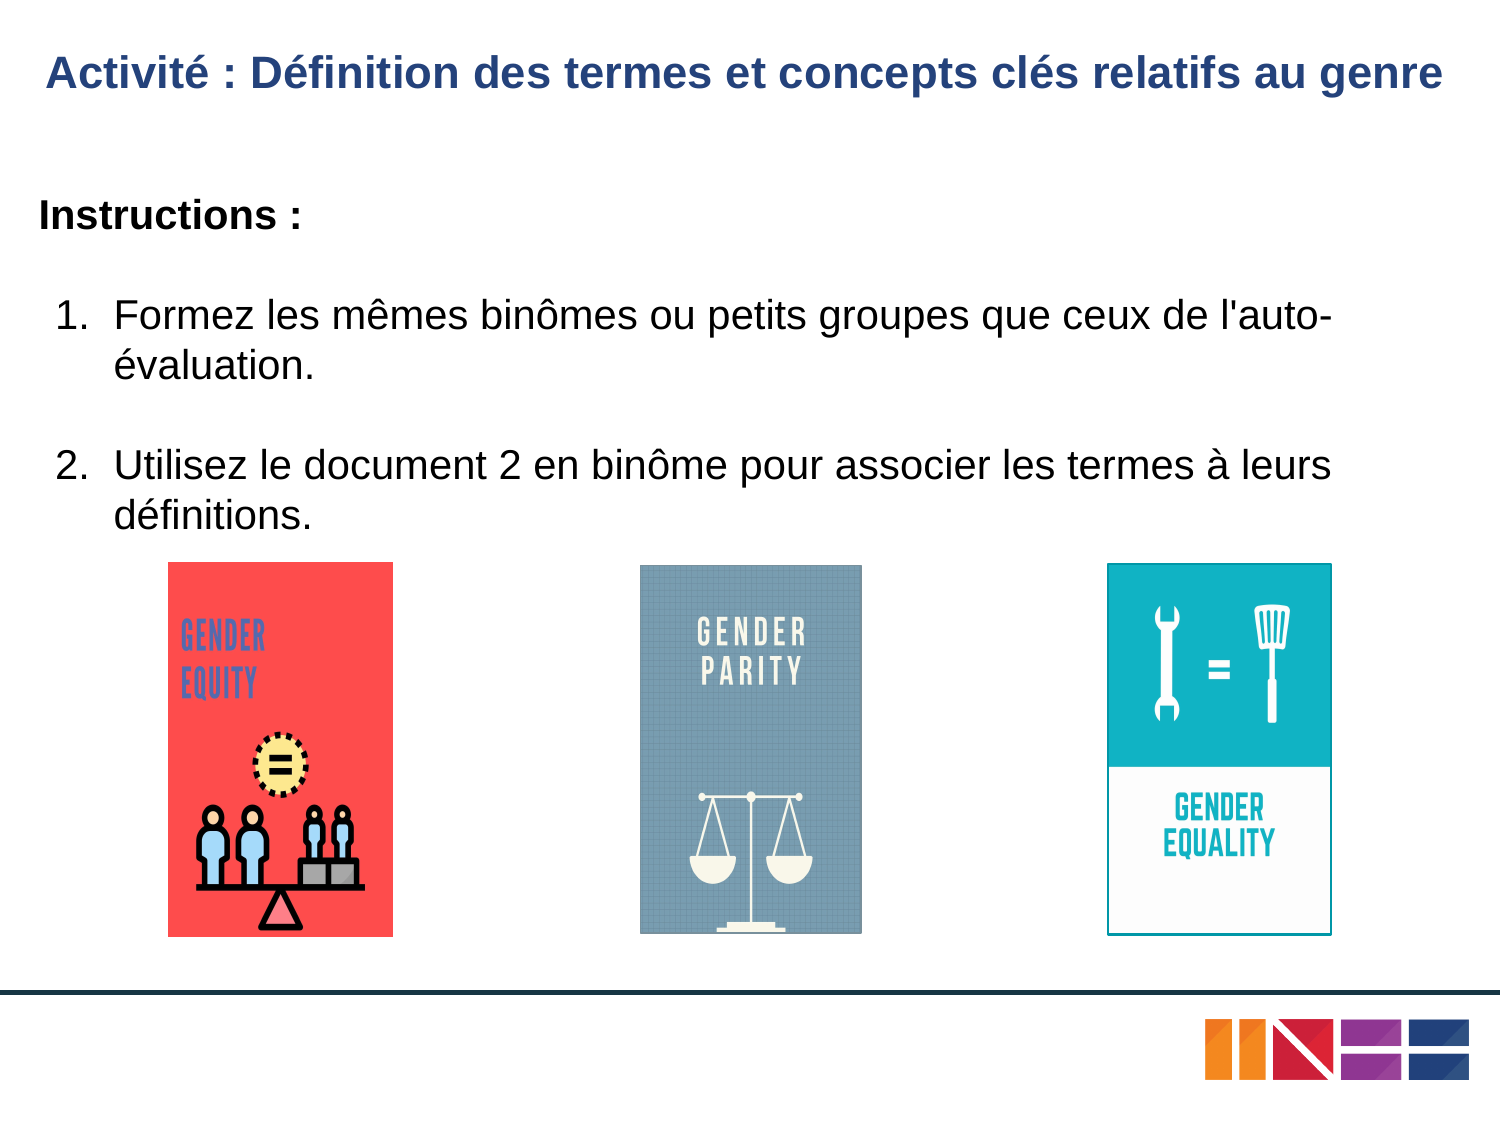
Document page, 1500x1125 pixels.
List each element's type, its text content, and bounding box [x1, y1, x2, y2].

picture [168, 562, 393, 937]
picture [1205, 1019, 1469, 1080]
picture [640, 565, 861, 933]
title Activité : Définition des termes et concepts clés relatifs au genre [23, 28, 1468, 145]
picture [1109, 564, 1330, 934]
list Instructions : Formez les mêmes binômes ou petits groupes que ceux de l'auto-évaluation. Utilisez le document 2 en binôme pour associer les termes à leurs définitions. [23, 172, 1456, 608]
